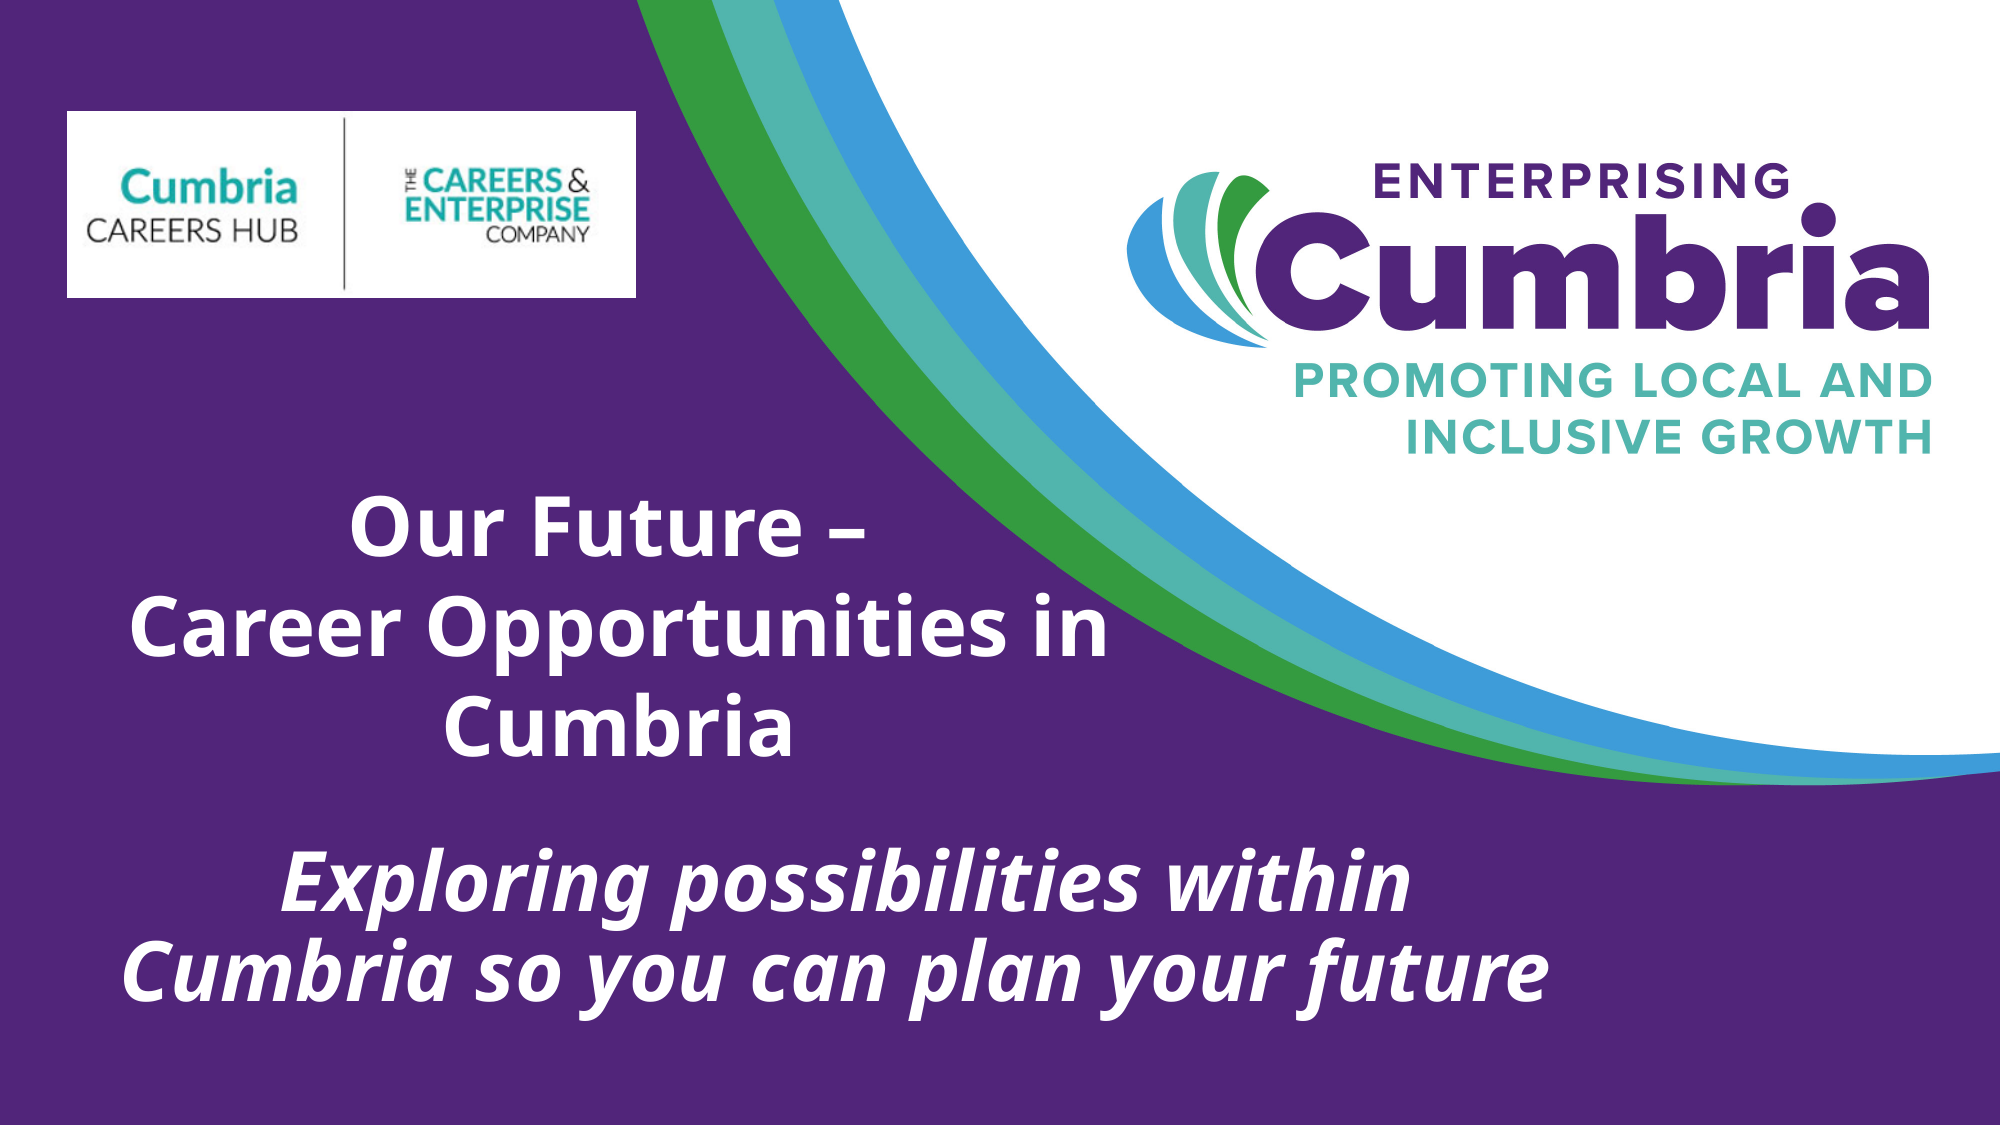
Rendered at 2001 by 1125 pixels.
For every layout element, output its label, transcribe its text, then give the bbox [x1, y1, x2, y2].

picture [0, 0, 2000, 1125]
subtitle Exploring possibilities within Cumbria so you can plan your future [96, 832, 1597, 1104]
text_box Our Future – Career Opportunities in Cumbria [67, 465, 1171, 781]
